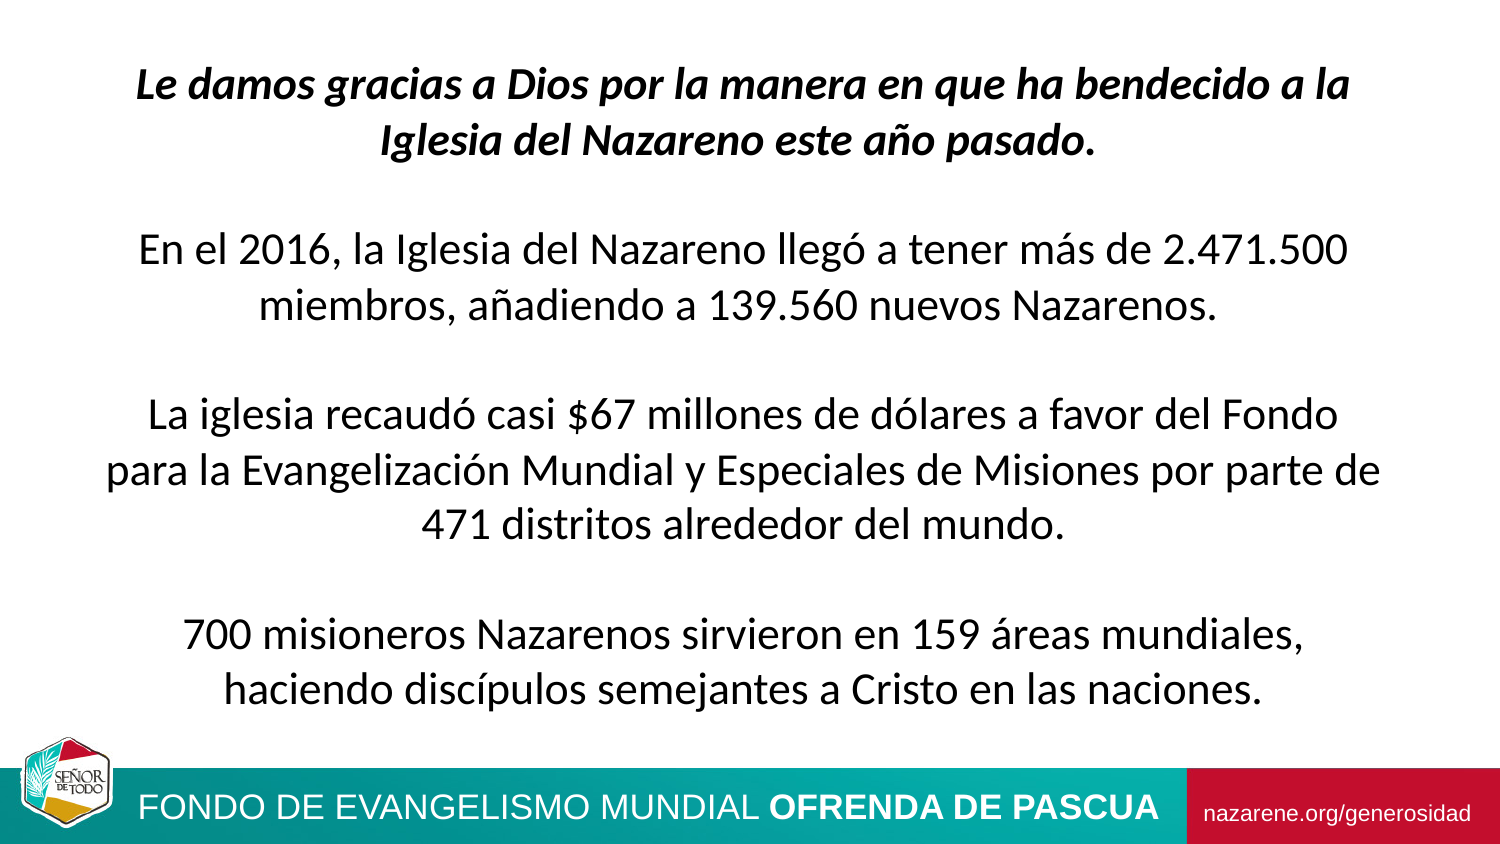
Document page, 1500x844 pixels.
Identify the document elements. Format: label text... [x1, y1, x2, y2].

text_box Fondo de Evangelismo Mundial Ofrenda de Pascua [112, 776, 1175, 834]
text_box Le damos gracias a Dios por la manera en que ha bendecido a la Iglesia del Nazareno este año pasado. En el 2016, la Iglesia del Nazareno llegó a tener más de 2.471.500 miembros, añadiendo a 139.560 nuevos Nazarenos. La iglesia recaudó casi $67 millones de dólares a favor del Fondo para la Evangelización Mundial y Especiales de Misiones por parte de 471 distritos alrededor del mundo. 700 misioneros Nazarenos sirvieron en 159 áreas mundiales, haciendo discípulos semejantes a Cristo en las naciones. [87, 46, 1400, 722]
text_box nazarene.org/generosidad [1187, 777, 1488, 834]
picture [0, 0, 1500, 844]
